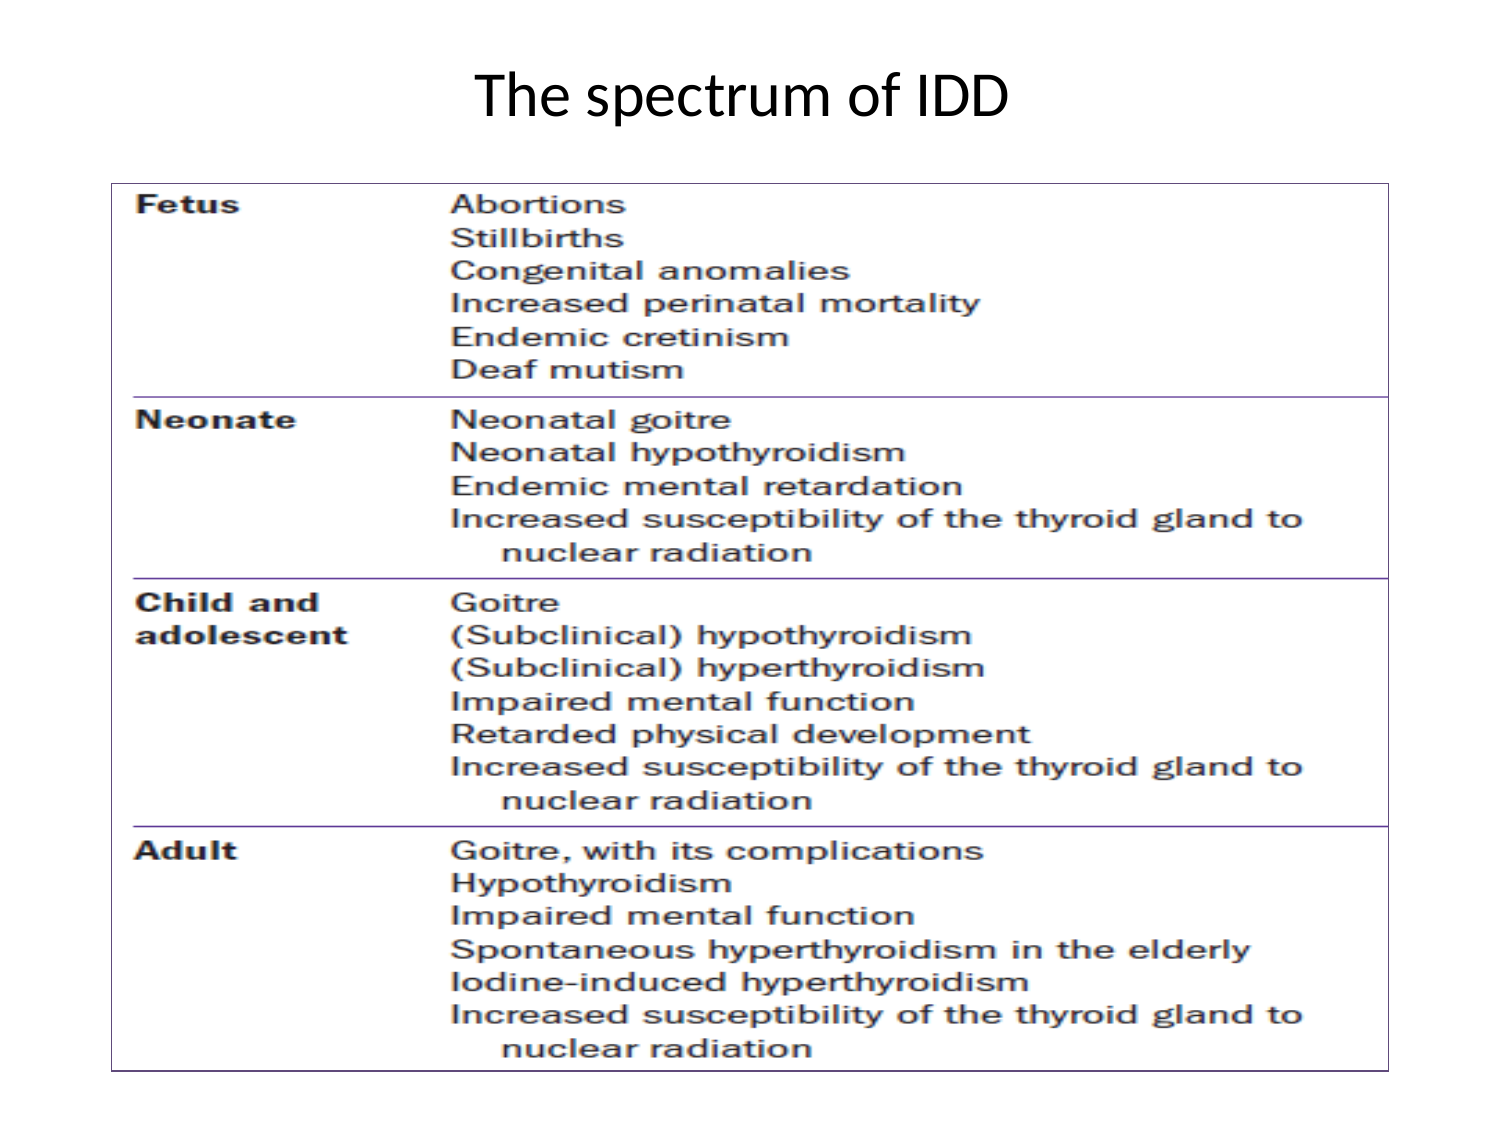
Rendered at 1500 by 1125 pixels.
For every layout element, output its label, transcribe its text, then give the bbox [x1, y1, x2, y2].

title The spectrum of IDD [75, 45, 1425, 138]
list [111, 184, 1389, 1071]
